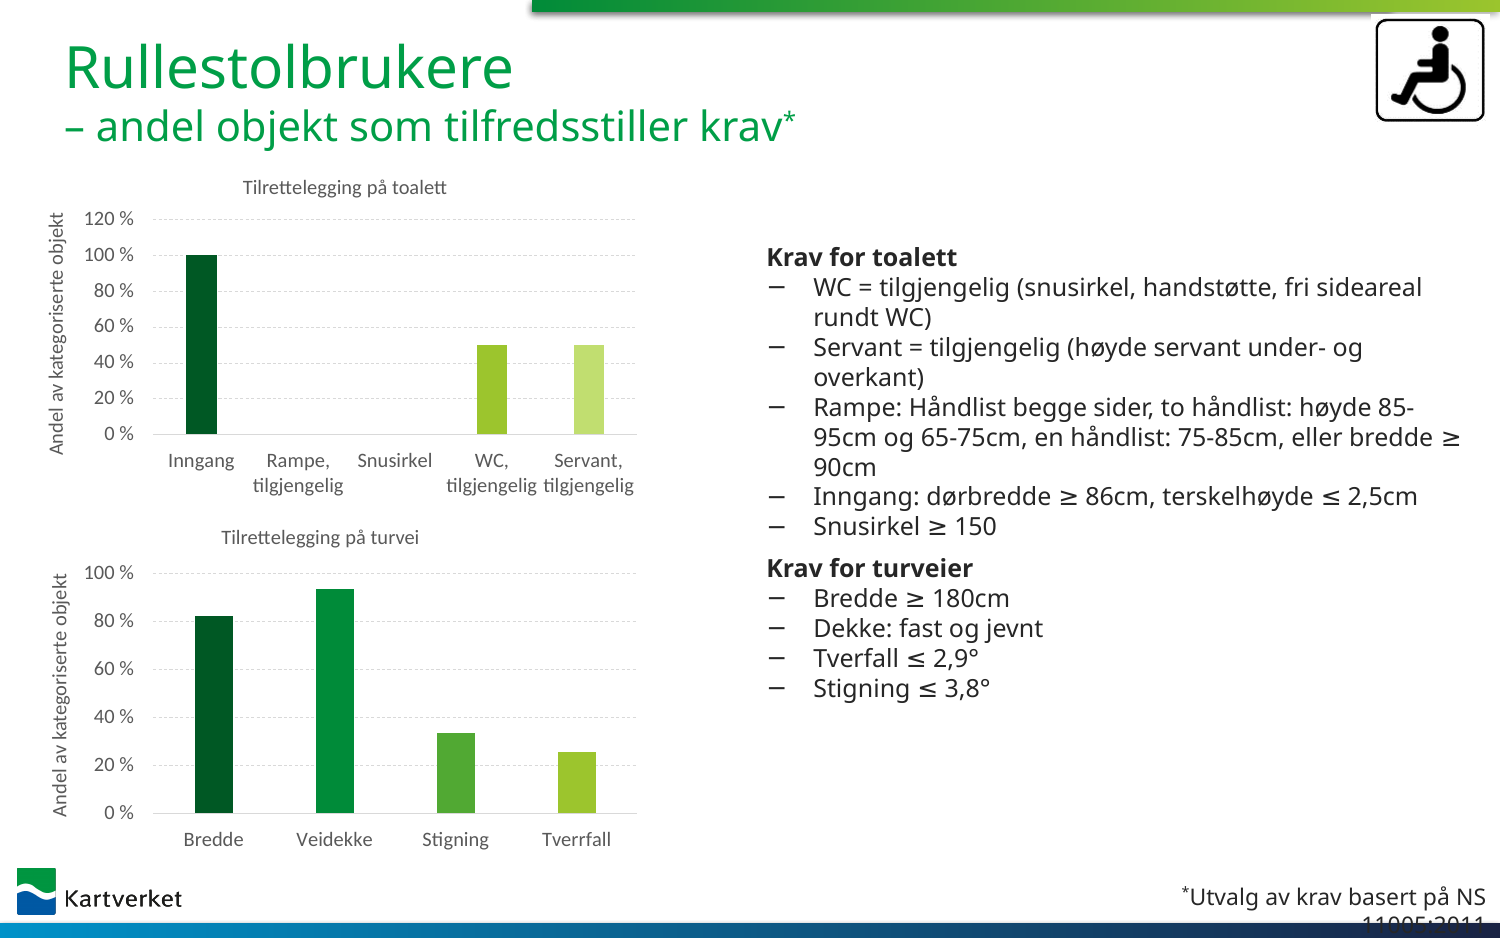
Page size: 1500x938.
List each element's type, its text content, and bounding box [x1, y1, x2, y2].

picture [1371, 13, 1491, 127]
text_box Rullestolbrukere – andel objekt som tilfredsstiller krav* [49, 14, 1431, 158]
text_box Krav for toalett WC = tilgjengelig (snusirkel, handstøtte, fri sideareal rundt WC) Servant = tilgjengelig (høyde servant under- og overkant) Rampe: Håndlist begge sider, to håndlist: høyde 85-95cm og 65-75cm, en håndlist: 75-85cm, eller bredde ≥ 90cm Inngang: dørbredde ≥ 86cm, terskelhøyde ≤ 2,5cm Snusirkel ≥ 150 [751, 234, 1483, 545]
picture [41, 520, 650, 859]
picture [41, 166, 650, 505]
text_box Krav for turveier Bredde ≥ 180cm Dekke: fast og jevnt Tverfall ≤ 2,9° Stigning ≤ 3,8° [751, 545, 1483, 710]
text_box *Utvalg av krav basert på NS 11005:2011 [1068, 873, 1500, 938]
